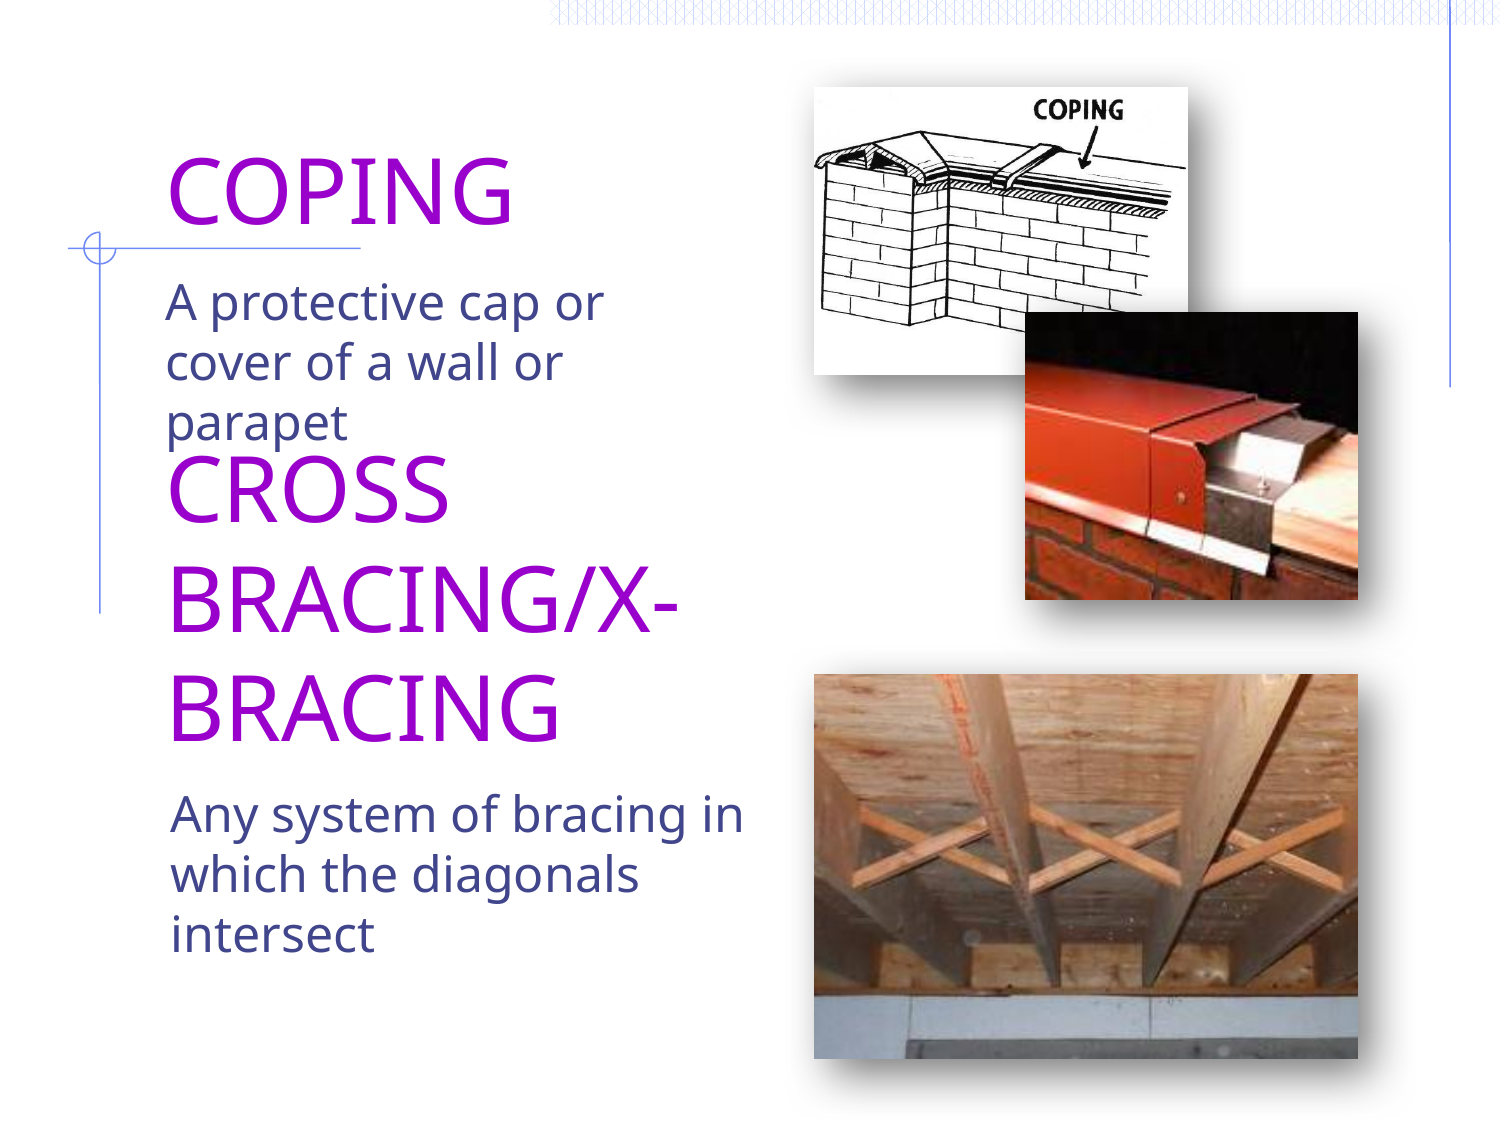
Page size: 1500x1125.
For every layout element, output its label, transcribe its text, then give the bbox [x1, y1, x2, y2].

picture [814, 674, 1358, 1059]
list COPING [150, 99, 804, 250]
list A protective cap or cover of a wall or parapet [150, 262, 738, 512]
list CROSS BRACING/X-BRACING [150, 512, 825, 768]
picture [814, 87, 1358, 601]
list Any system of bracing in which the diagonals intersect [155, 774, 781, 1088]
